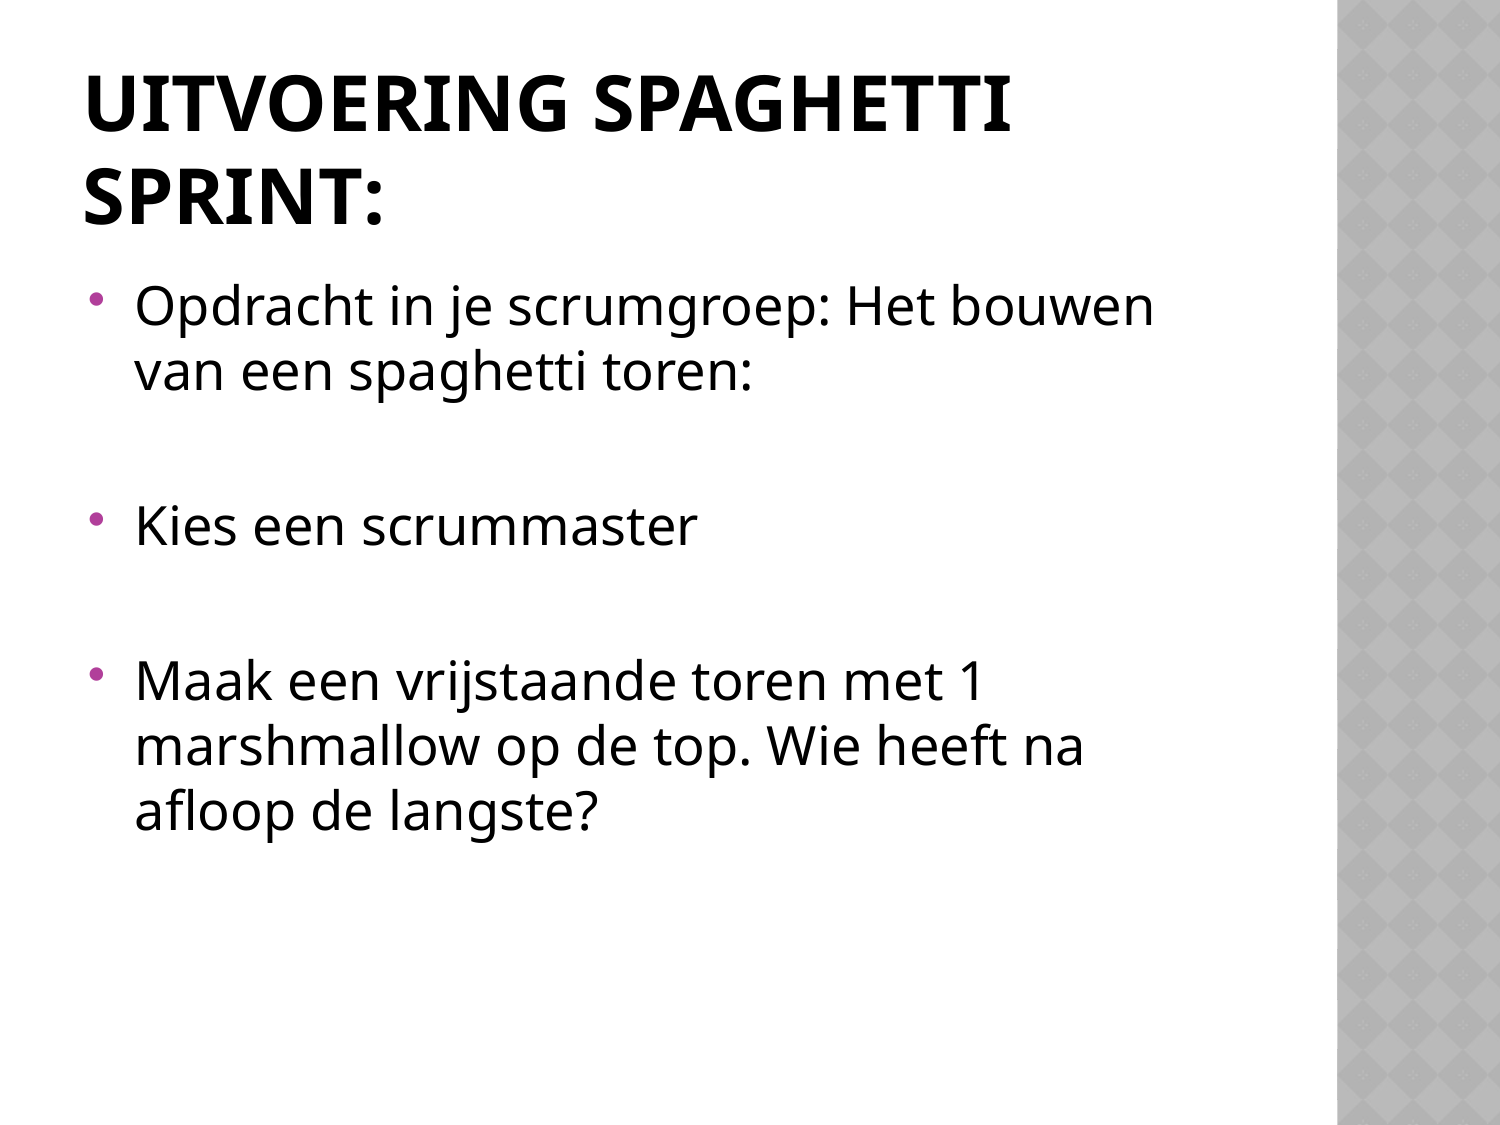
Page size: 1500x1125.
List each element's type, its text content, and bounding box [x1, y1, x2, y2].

title Uitvoering spaghetti sprint: [75, 52, 1263, 240]
list Opdracht in je scrumgroep: Het bouwen van een spaghetti toren: Kies een scrummaster Maak een vrijstaande toren met 1 marshmallow op de top. Wie heeft na afloop de langste? [75, 264, 1263, 1059]
